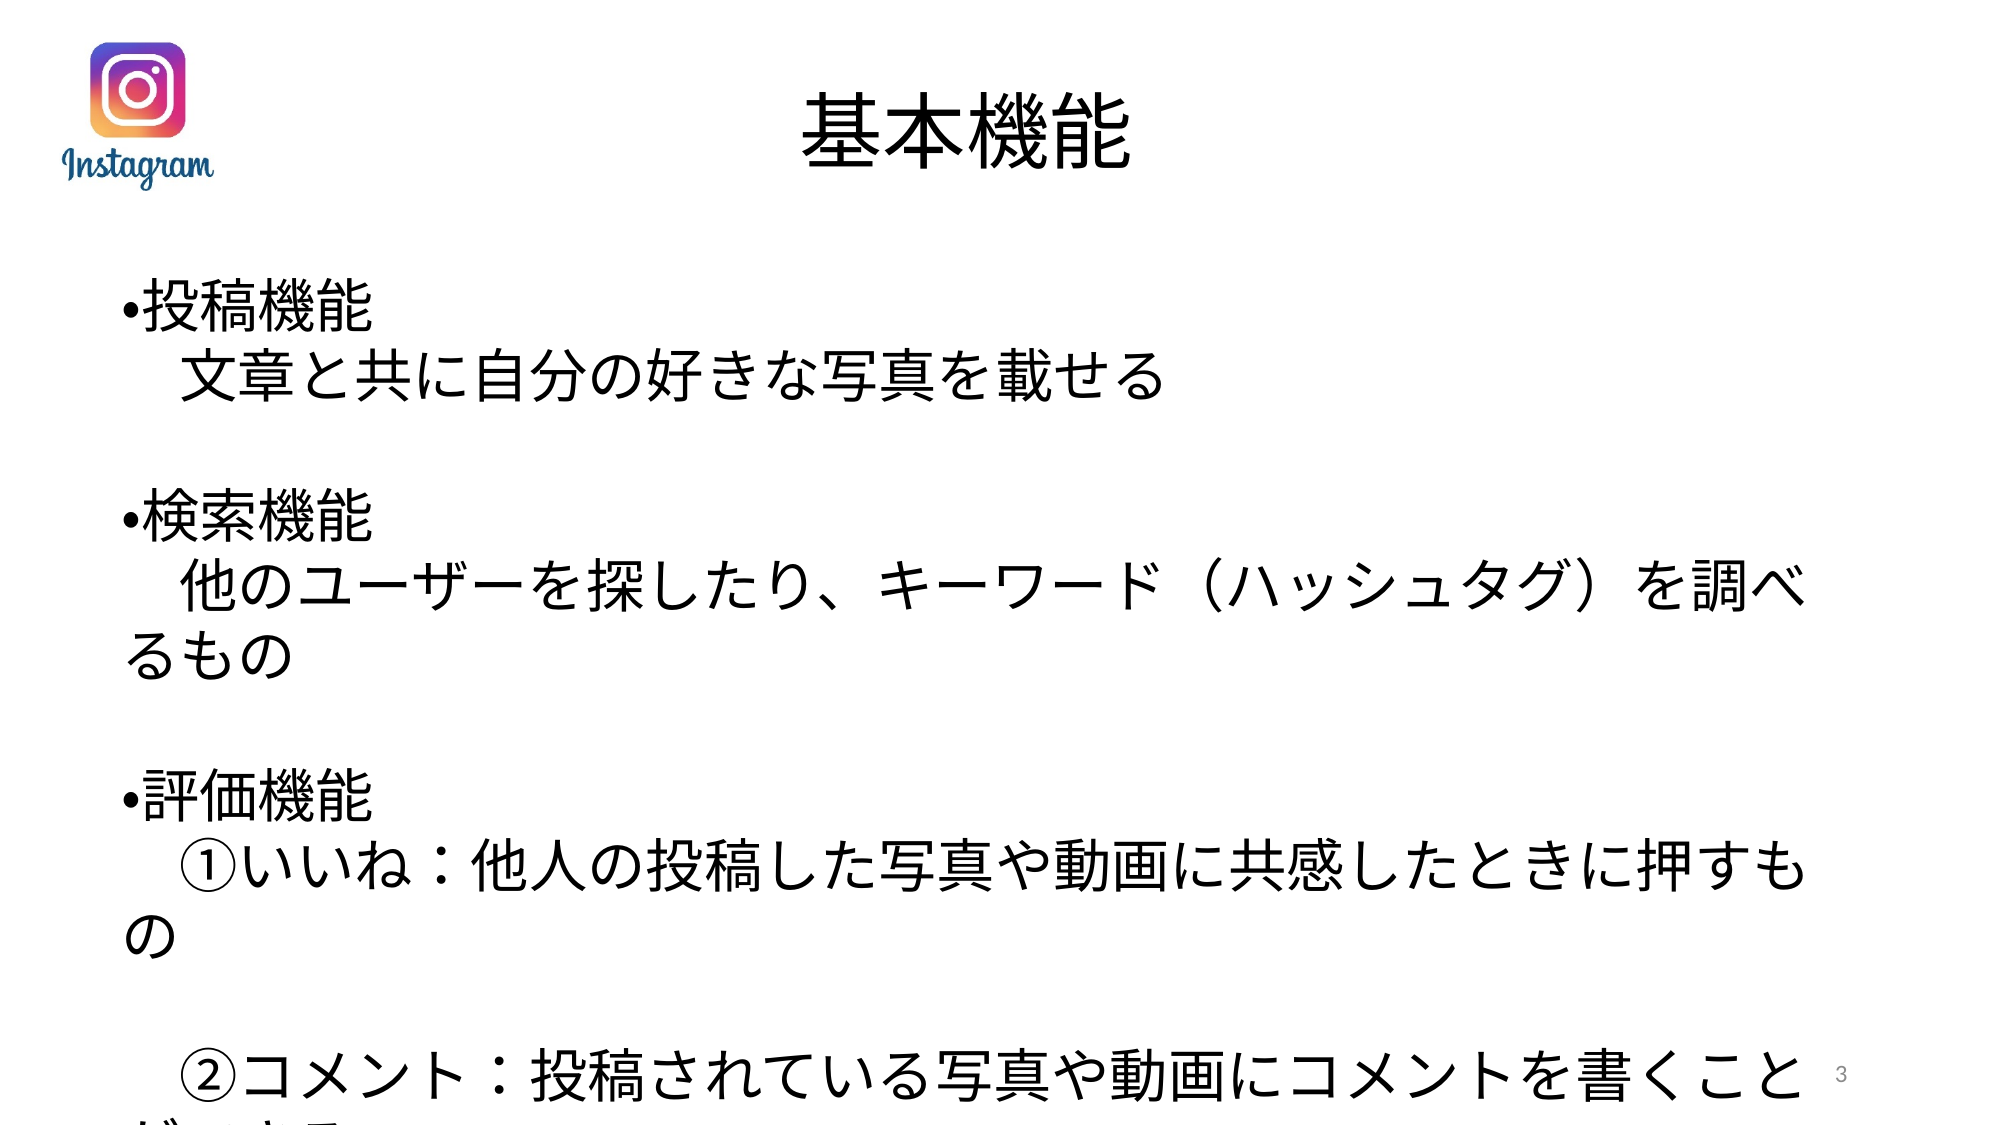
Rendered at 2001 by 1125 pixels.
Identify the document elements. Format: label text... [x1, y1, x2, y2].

picture [59, 40, 215, 191]
text_box ・投稿機能 文章と共に自分の好きな写真を載せる ・検索機能 他のユーザーを探したり、キーワード（ハッシュタグ）を調べるもの ・評価機能 ①いいね：他人の投稿した写真や動画に共感したときに押すもの ②コメント：投稿されている写真や動画にコメントを書くことができる [106, 261, 1829, 1125]
slide_number 3 [1412, 1042, 1863, 1103]
text_box 基本機能 [784, 72, 1208, 187]
